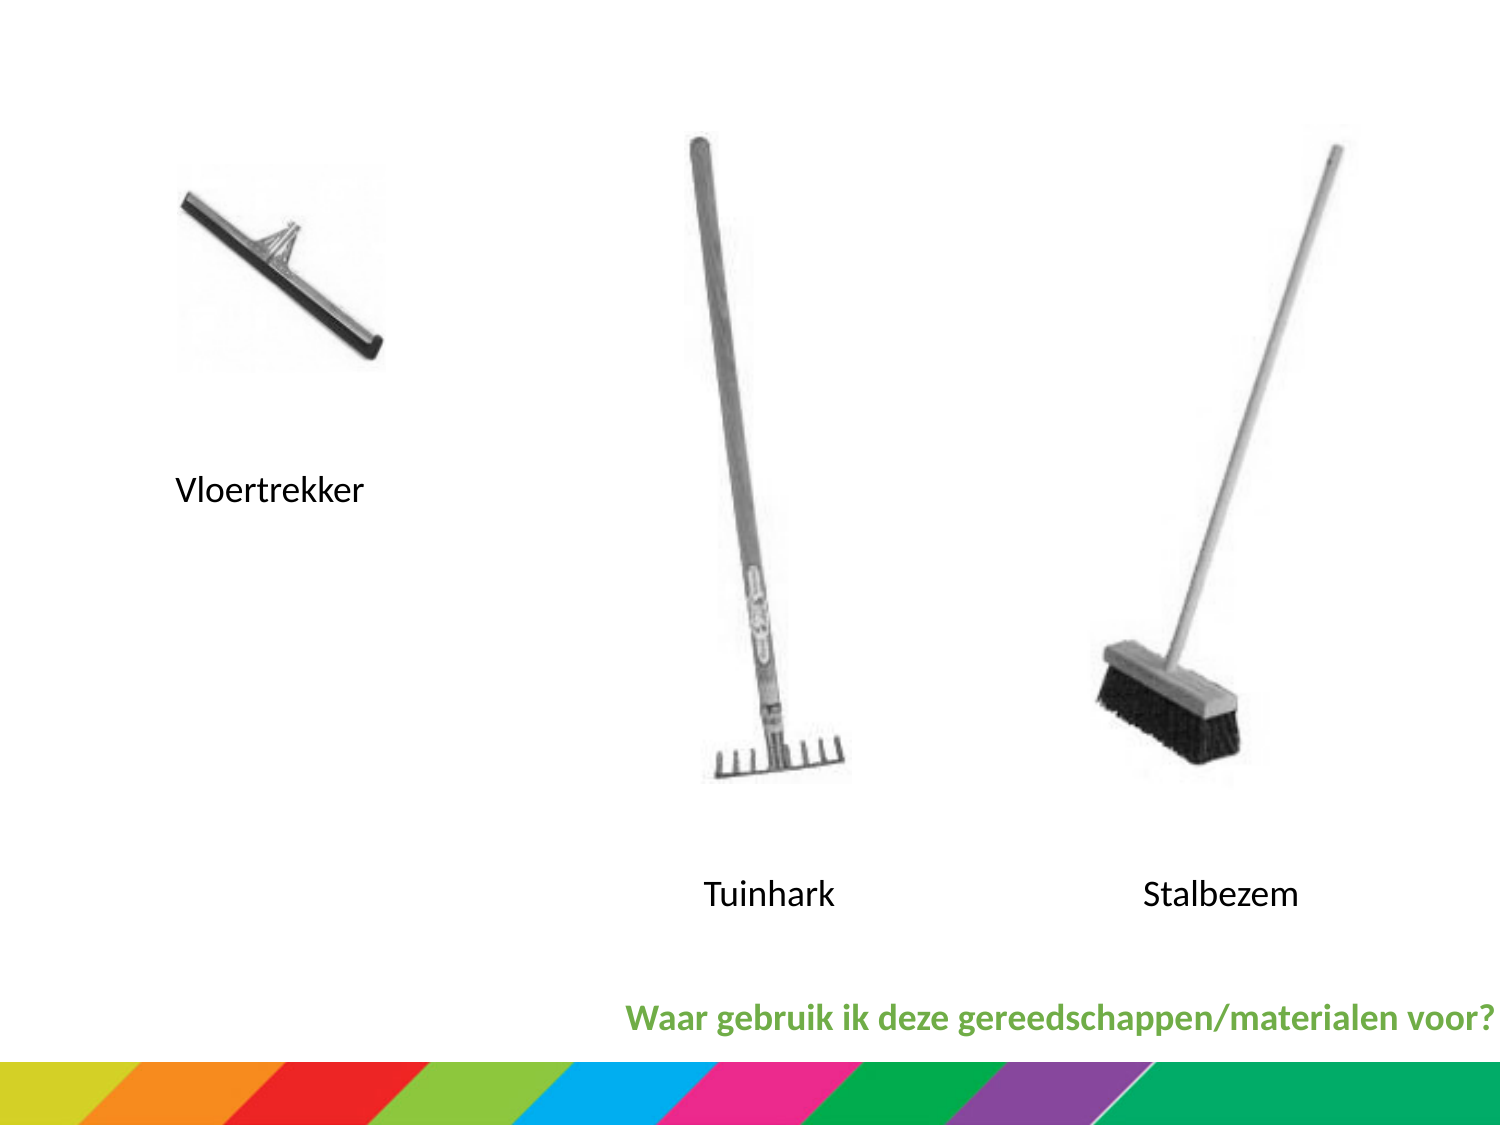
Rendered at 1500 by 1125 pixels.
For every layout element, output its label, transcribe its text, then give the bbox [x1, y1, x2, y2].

text_box Stalbezem [1128, 861, 1315, 921]
picture [684, 131, 852, 784]
picture [0, 1062, 574, 1125]
text_box Vloertrekker [160, 457, 380, 518]
text_box Waar gebruik ik deze gereedschappen/materialen voor? [610, 985, 1500, 1046]
picture [656, 1062, 1500, 1125]
picture [177, 164, 386, 373]
picture [1082, 123, 1361, 792]
text_box Tuinhark [688, 861, 851, 921]
